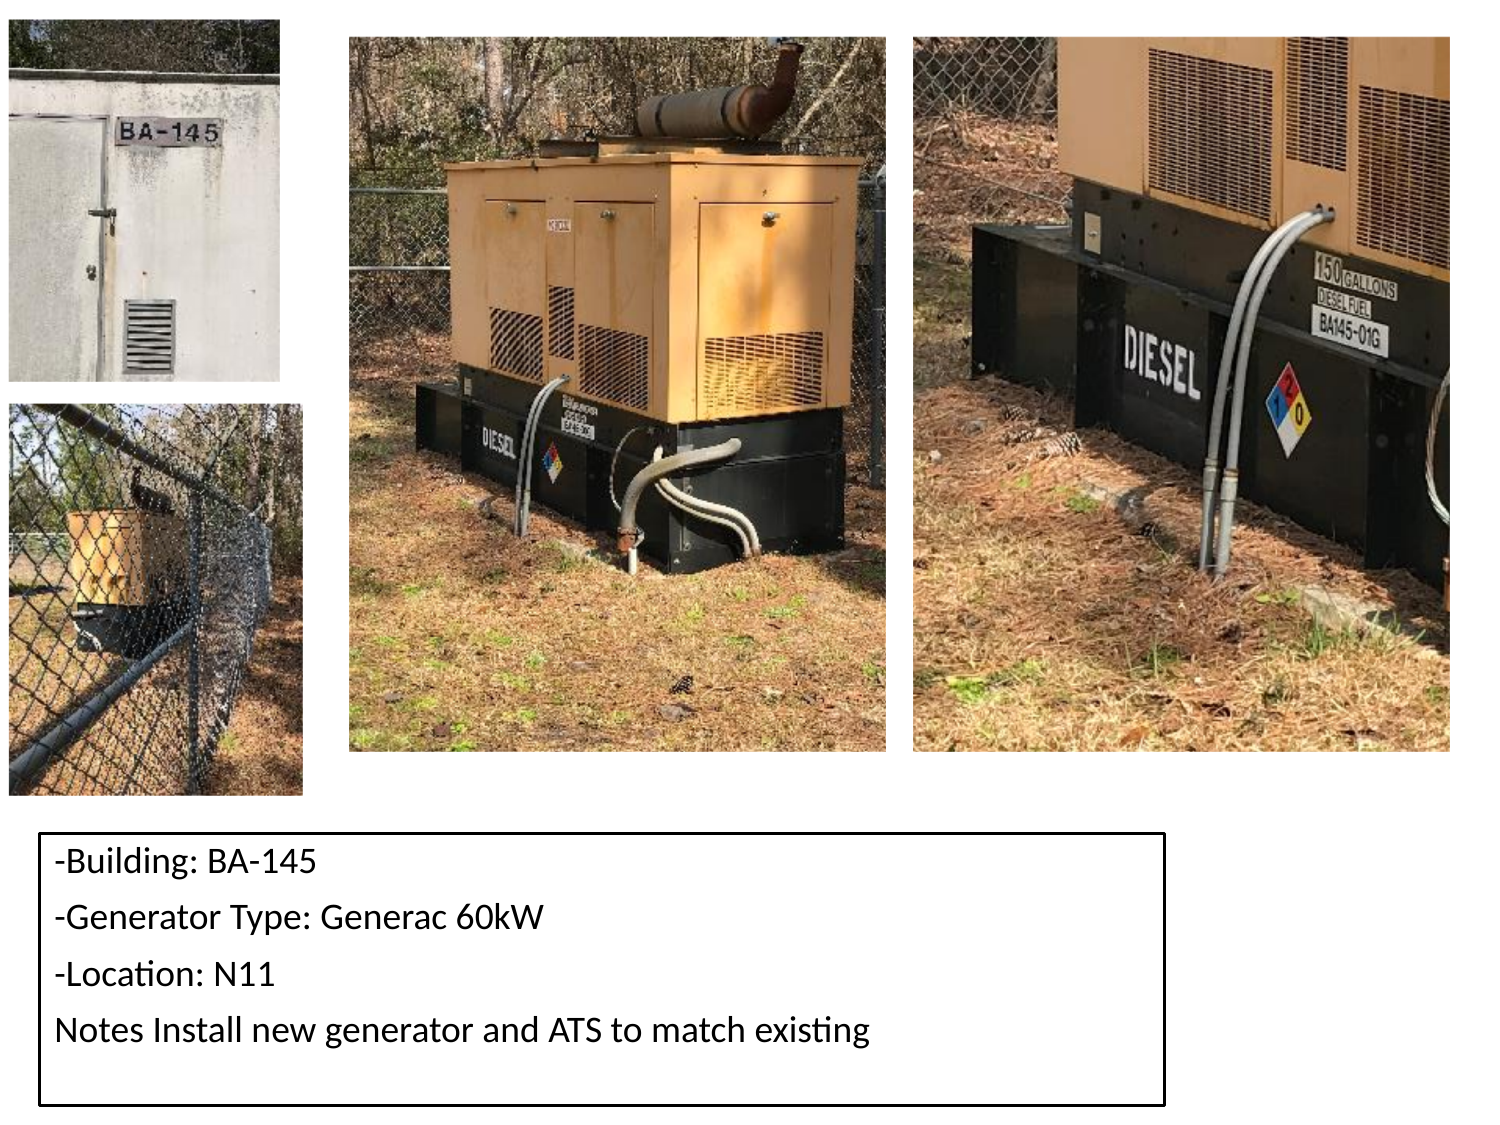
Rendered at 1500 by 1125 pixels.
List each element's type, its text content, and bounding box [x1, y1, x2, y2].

text_box -Building: BA-145 -Generator Type: Generac 60kW -Location: N11 Notes Install new generator and ATS to match existing [39, 833, 1165, 1106]
picture [0, 20, 1500, 795]
